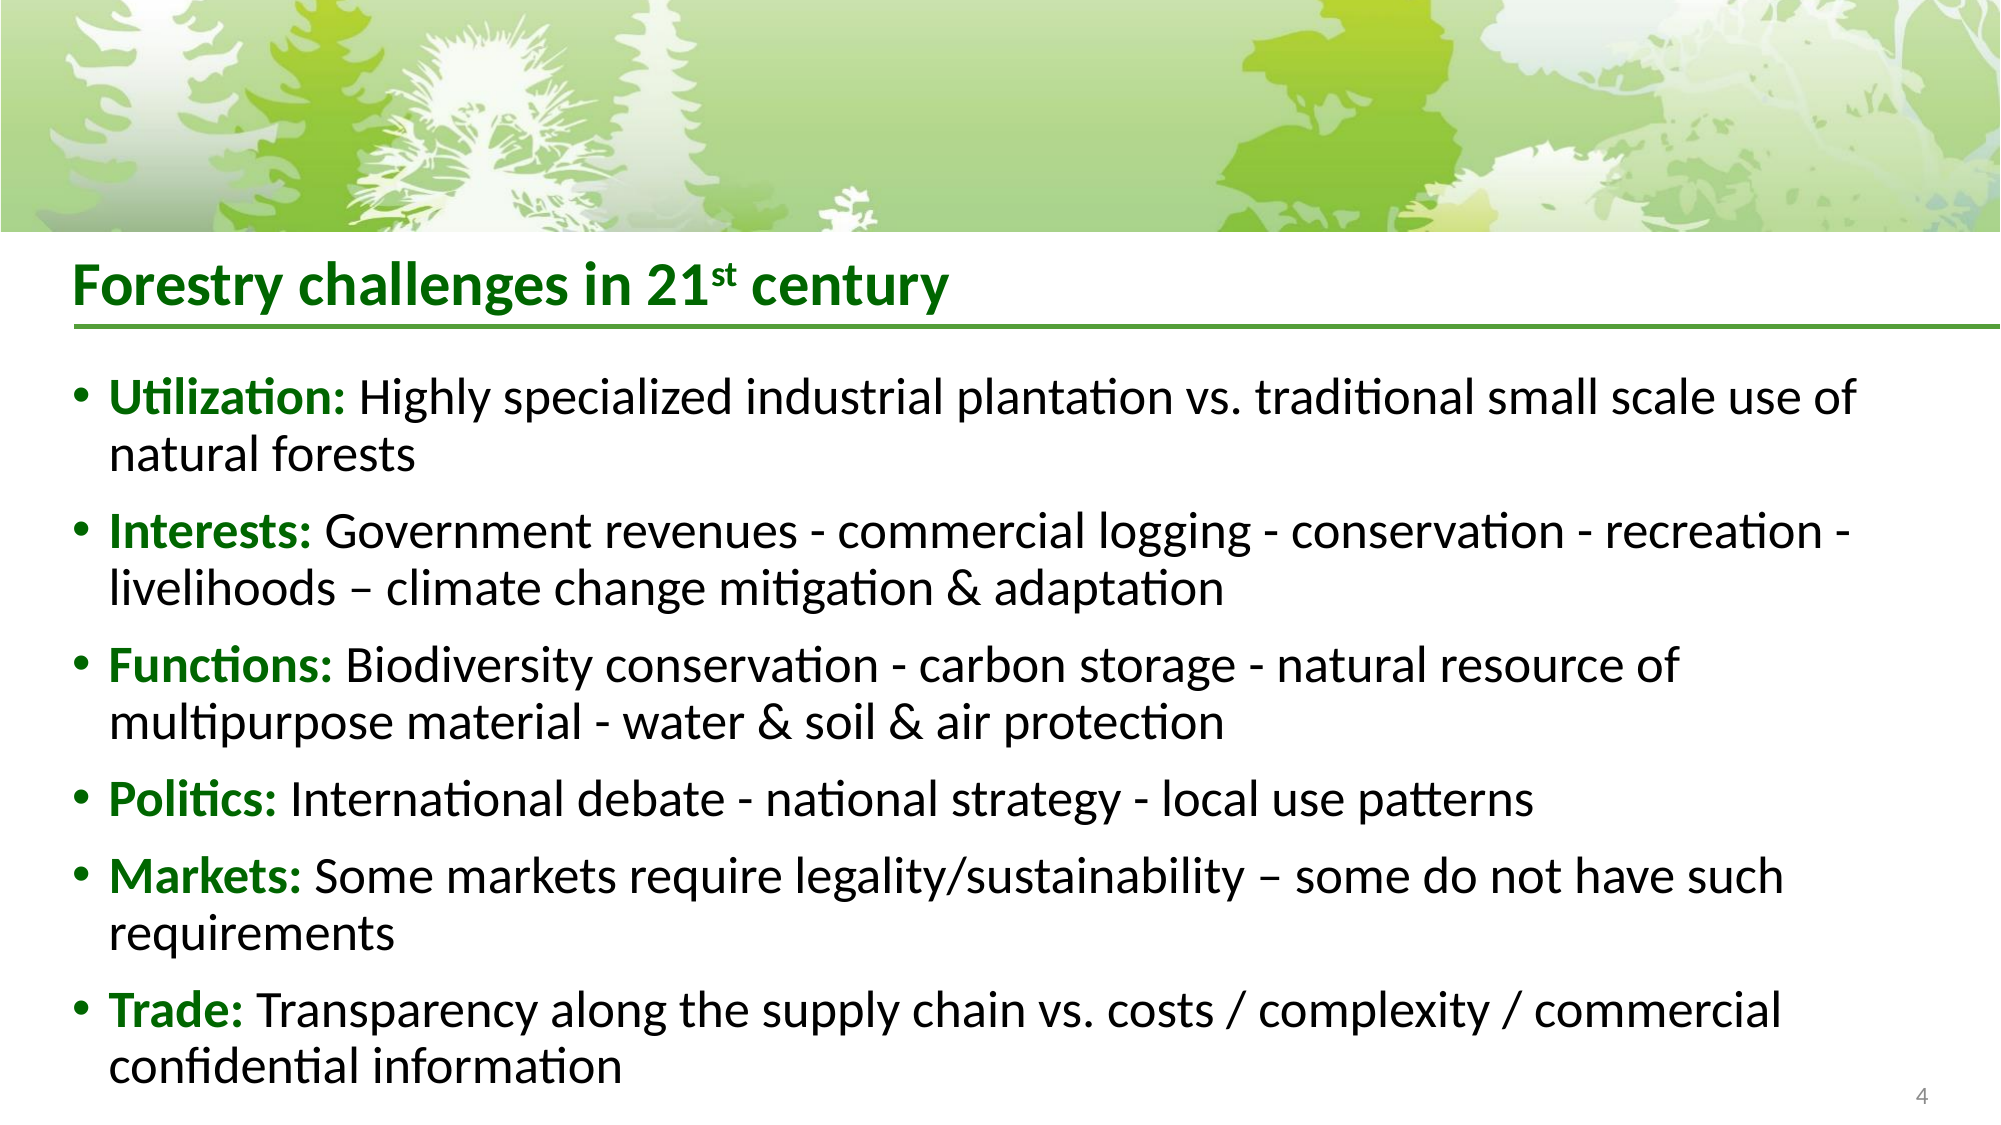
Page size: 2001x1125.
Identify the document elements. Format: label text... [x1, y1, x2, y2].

list Utilization: Highly specialized industrial plantation vs. traditional small scale use of natural forests Interests: Government revenues - commercial logging - conservation - recreation - livelihoods – climate change mitigation & adaptation Functions: Biodiversity conservation - carbon storage - natural resource of multipurpose material - water & soil & air protection Politics: International debate - national strategy - local use patterns Markets: Some markets require legality/sustainability – some do not have such requirements Trade: Transparency along the supply chain vs. costs / complexity / commercial confidential information [57, 362, 1966, 1109]
picture [0, 0, 2000, 232]
title Forestry challenges in 21st century [57, 191, 1408, 362]
slide_number 4 [1493, 1065, 1944, 1125]
